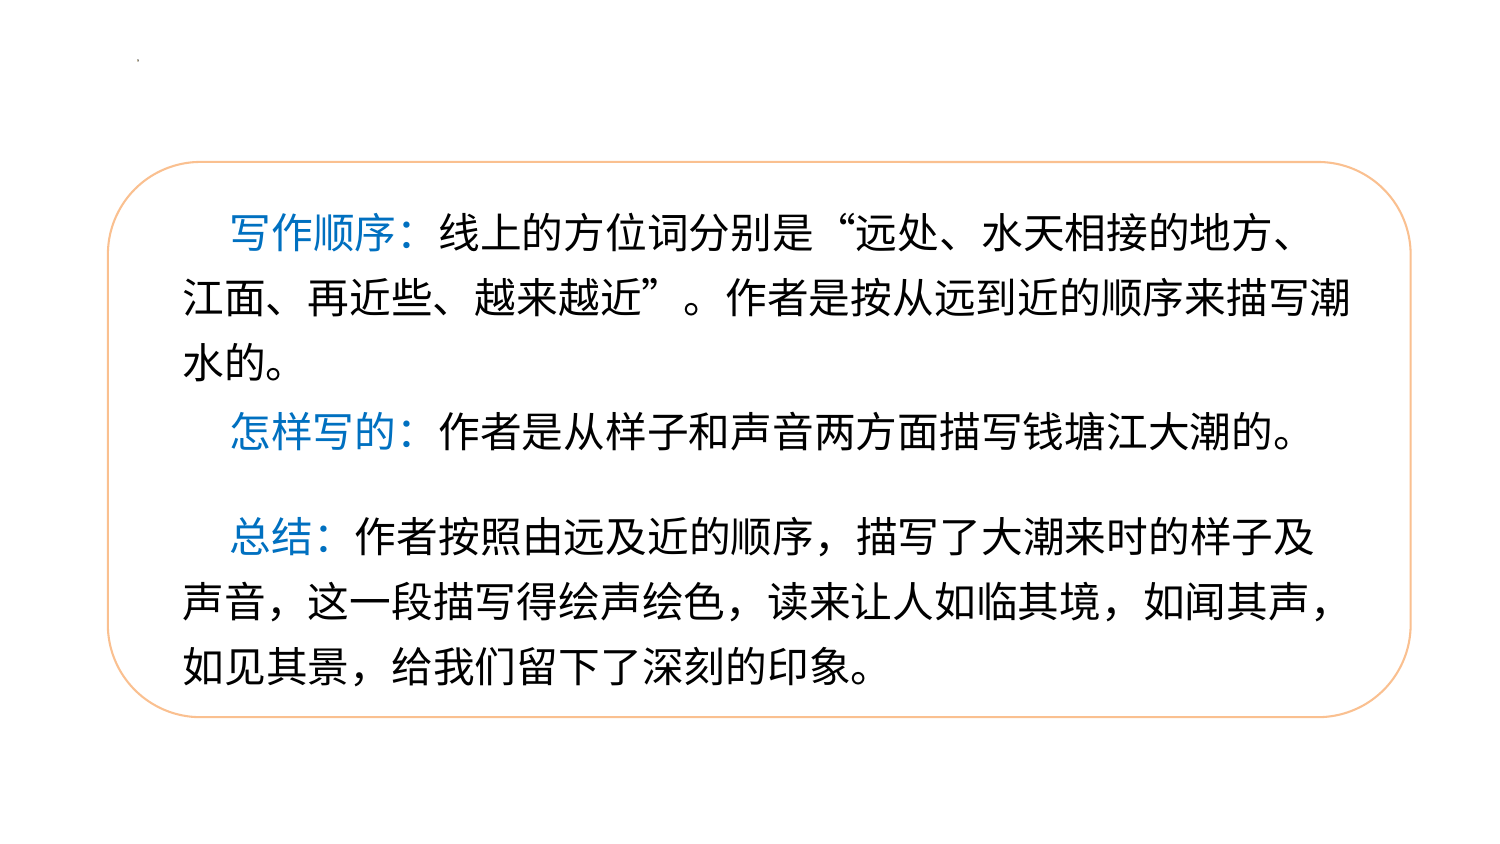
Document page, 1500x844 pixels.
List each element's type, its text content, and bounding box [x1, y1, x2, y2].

text_box 怎样写的：作者是从样子和声音两方面描写钱塘江大潮的。 [167, 398, 1345, 464]
text_box 写作顺序：线上的方位词分别是“远处、水天相接的地方、江面、再近些、越来越近”。作者是按从远到近的顺序来描写潮水的。 [167, 184, 1371, 394]
text_box 总结：作者按照由远及近的顺序，描写了大潮来时的样子及声音，这一段描写得绘声绘色，读来让人如临其境，如闻其声，如见其景，给我们留下了深刻的印象。 [167, 488, 1369, 699]
text_box [106, 160, 1412, 719]
